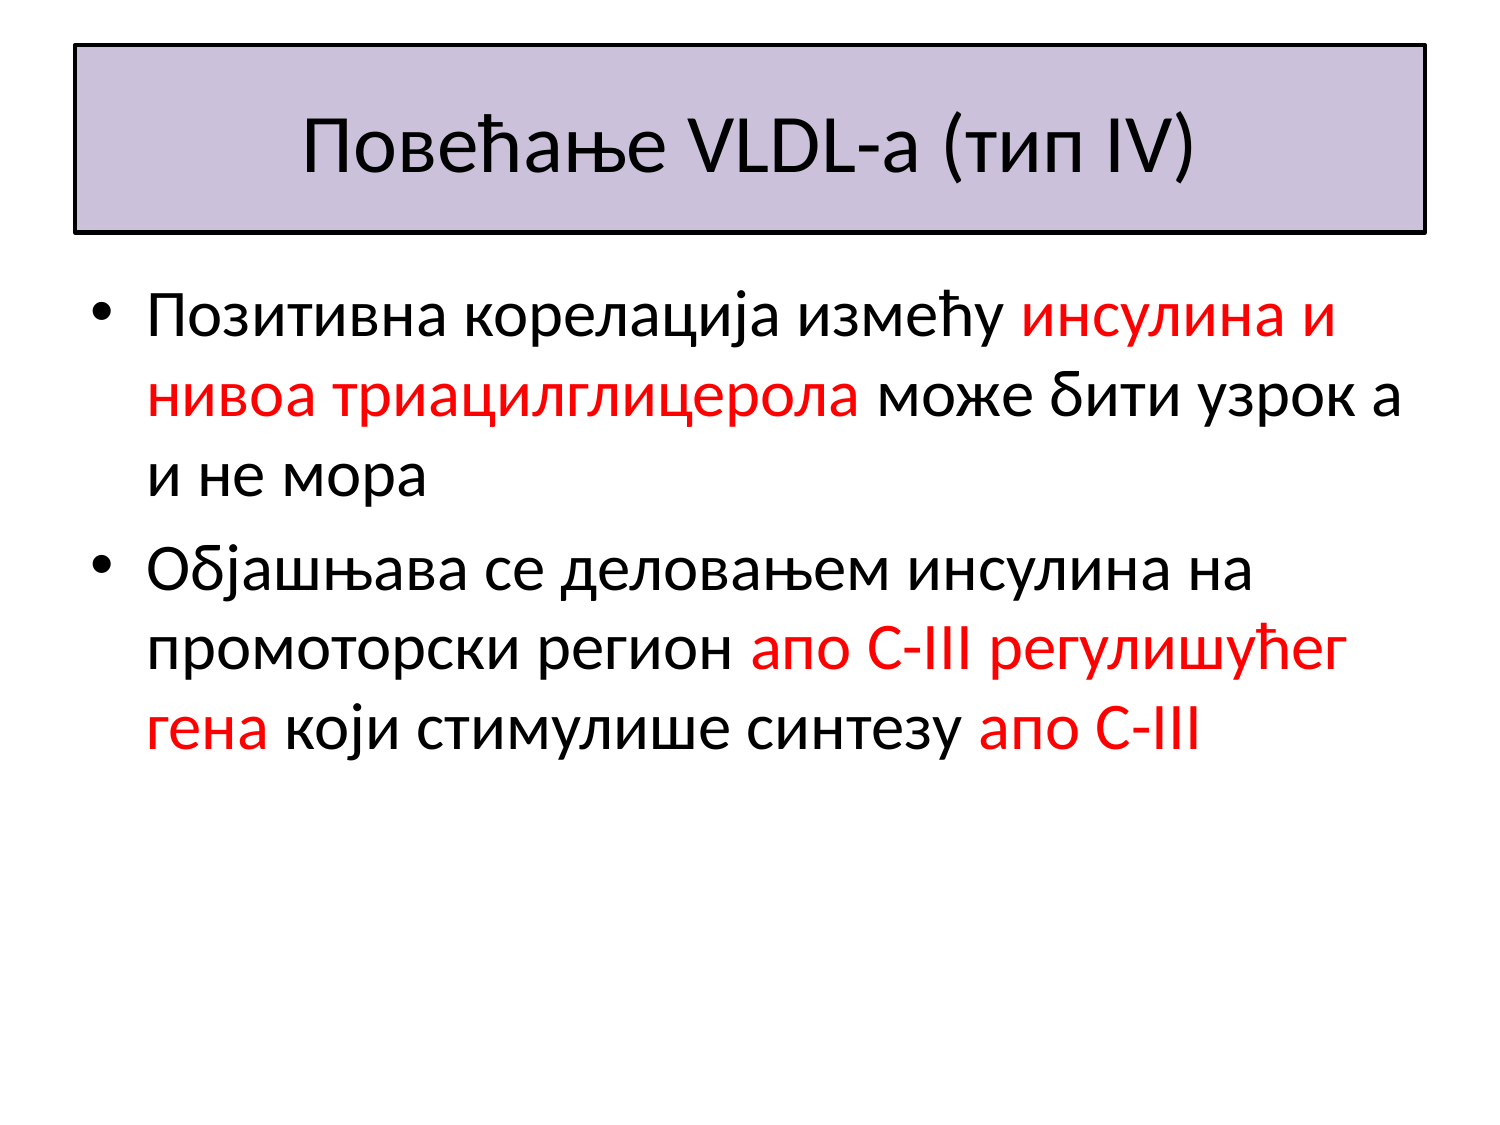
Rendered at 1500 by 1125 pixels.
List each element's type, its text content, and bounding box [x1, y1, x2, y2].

title Повећање VLDL-a (тип IV) [73, 43, 1427, 235]
list Позитивна корелација измећу инсулина и нивоа триацилглицерола може бити узрок а и не мора Објашњава се деловањем инсулина на промоторски регион апо C-III регулишућег гена који стимулише синтезу апо C-III [75, 262, 1425, 1005]
